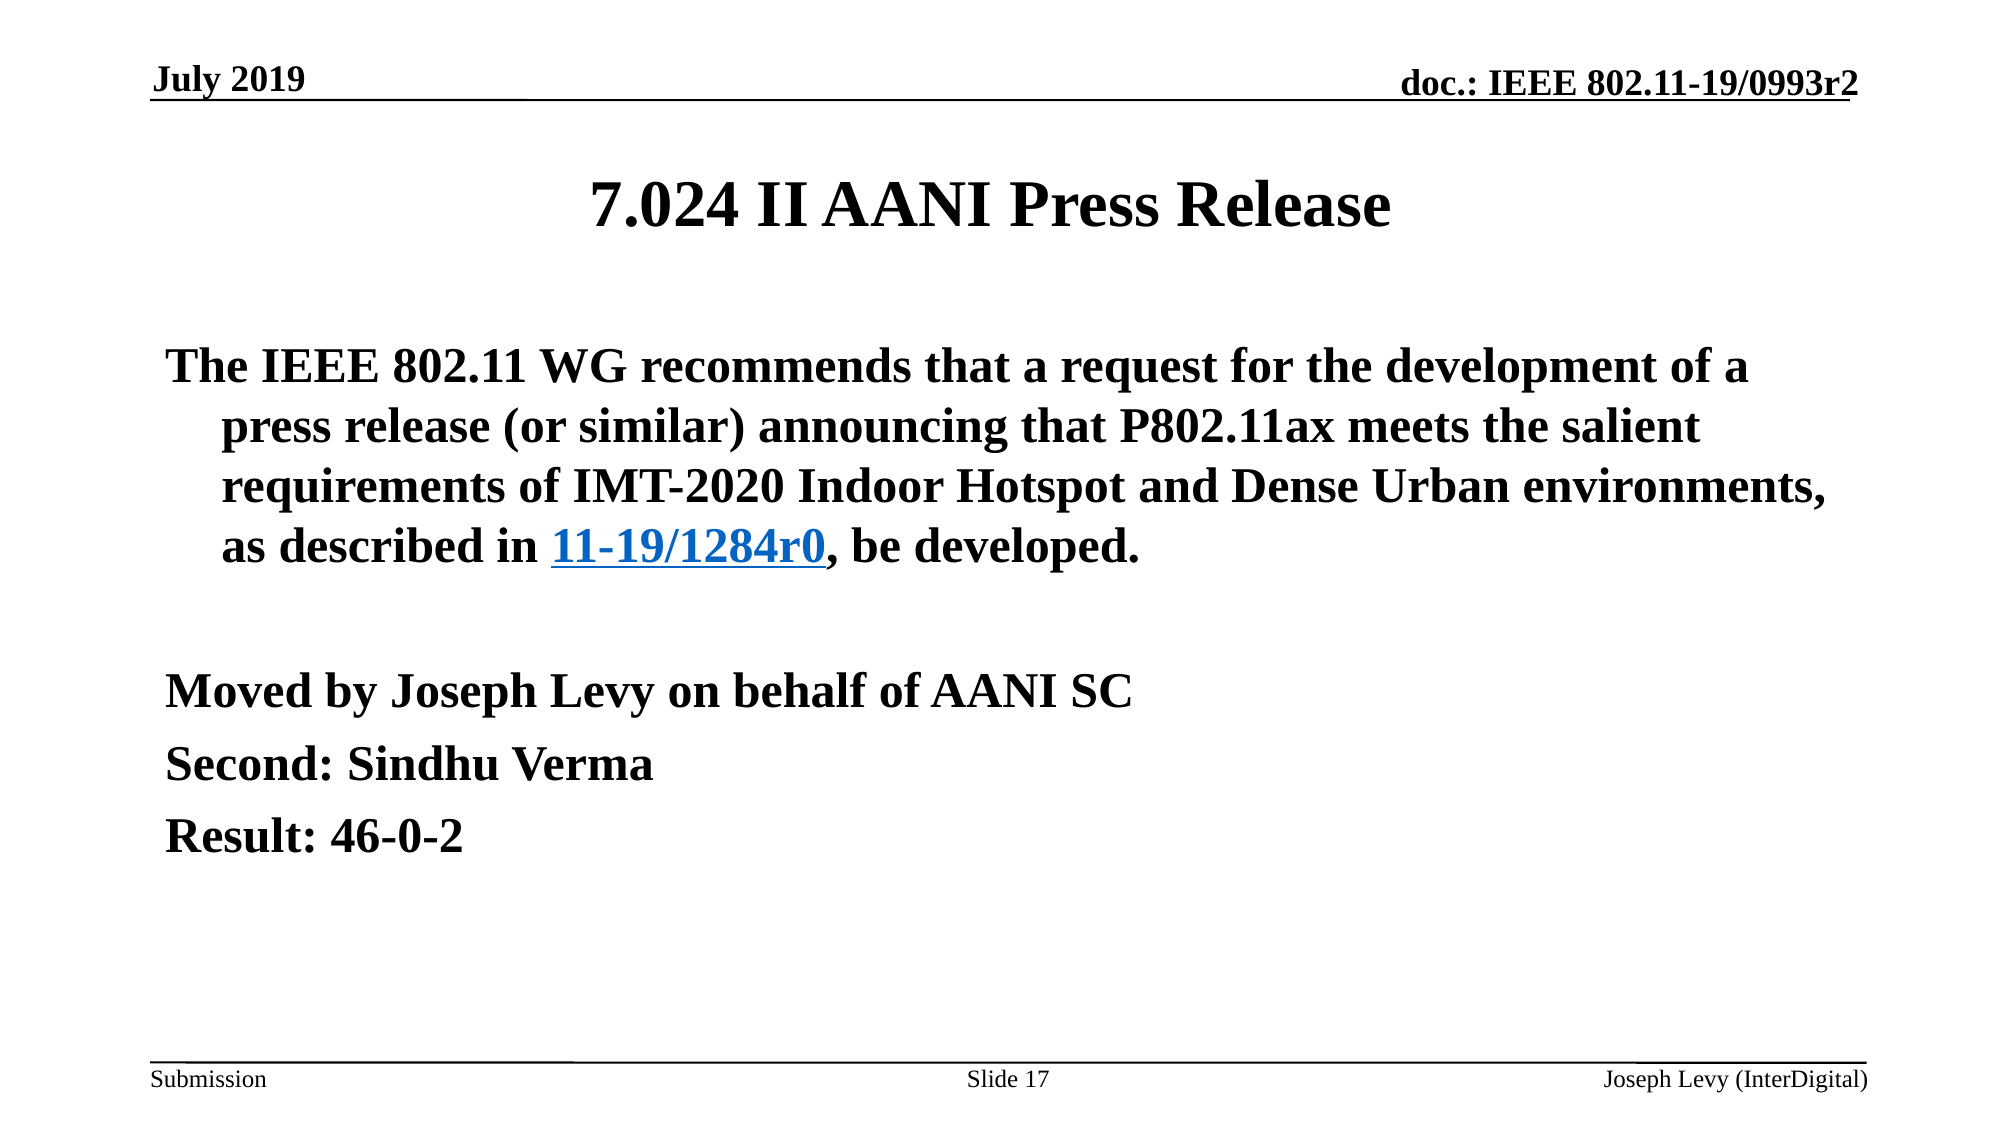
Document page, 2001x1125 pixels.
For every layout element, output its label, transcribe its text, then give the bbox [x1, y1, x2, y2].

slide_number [152, 54, 563, 100]
slide_number Slide 17 [950, 1061, 1067, 1123]
footer Joseph Levy (InterDigital) [1171, 1061, 1869, 1093]
list The IEEE 802.11 WG recommends that a request for the development of a press release (or similar) announcing that P802.11ax meets the salient requirements of IMT-2020 Indoor Hotspot and Dense Urban environments, as described in 11-19/1284r0, be developed. Moved by Joseph Levy on behalf of AANI SC Second: Sindhu Verma Result: 46-0-2 [149, 324, 1850, 1063]
title 7.024 II AANI Press Release [149, 112, 1850, 288]
